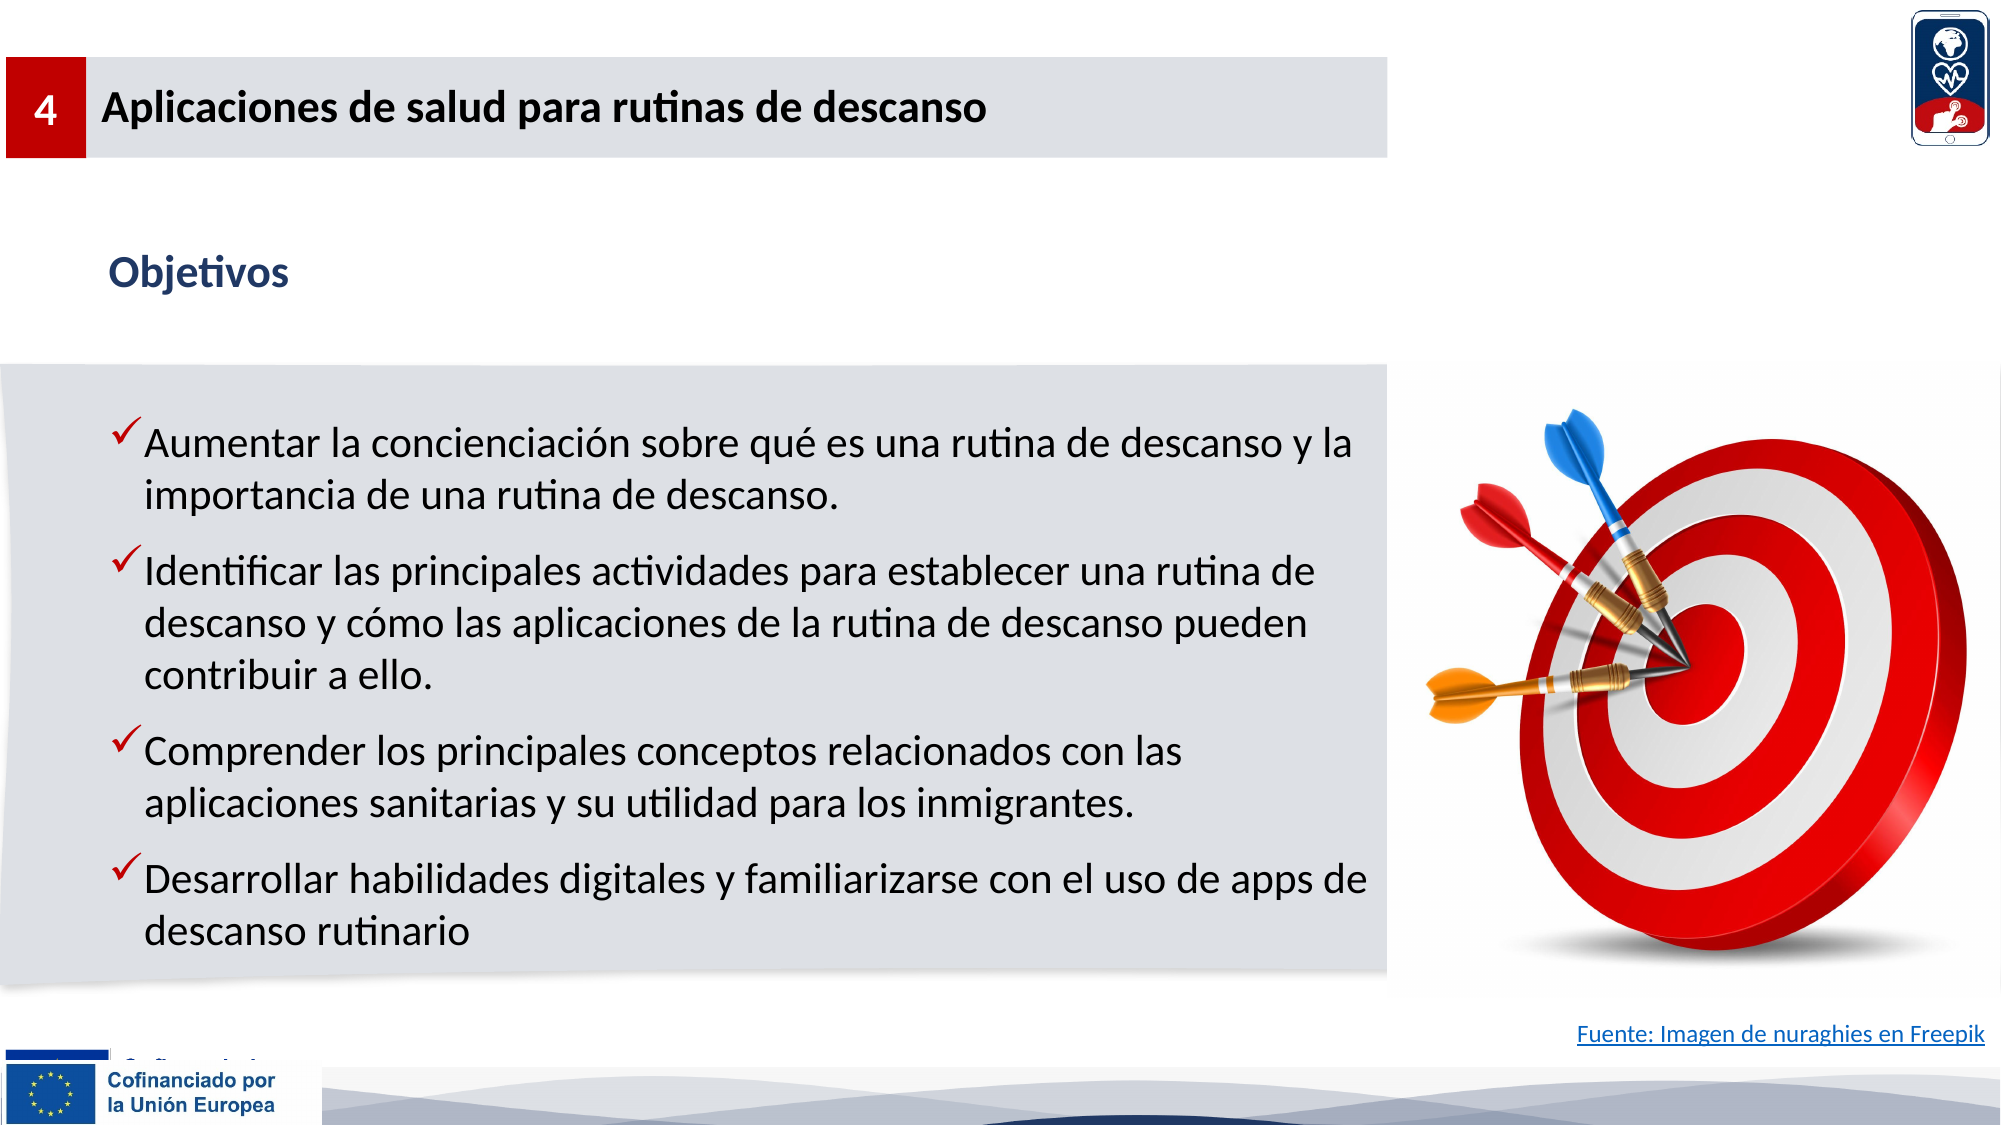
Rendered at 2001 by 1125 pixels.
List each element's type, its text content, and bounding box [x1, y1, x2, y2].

picture [1911, 10, 1990, 146]
picture [0, 1044, 2001, 1125]
text_box [5, 56, 87, 159]
text_box Fuente: Imagen de nuraghies en Freepik [1363, 1009, 2000, 1055]
list Aumentar la concienciación sobre qué es una rutina de descanso y la importancia de una rutina de descanso. Identificar las principales actividades para establecer una rutina de descanso y cómo las aplicaciones de la rutina de descanso pueden contribuir a ello. Comprender los principales conceptos relacionados con las aplicaciones sanitarias y su utilidad para los inmigrantes. Desarrollar habilidades digitales y familiarizarse con el uso de apps de descanso rutinario [93, 406, 1387, 964]
title Objetivos [93, 221, 1819, 324]
text_box Aplicaciones de salud para rutinas de descanso [86, 57, 1388, 158]
picture [1387, 361, 2000, 998]
text_box 4 [19, 71, 73, 142]
